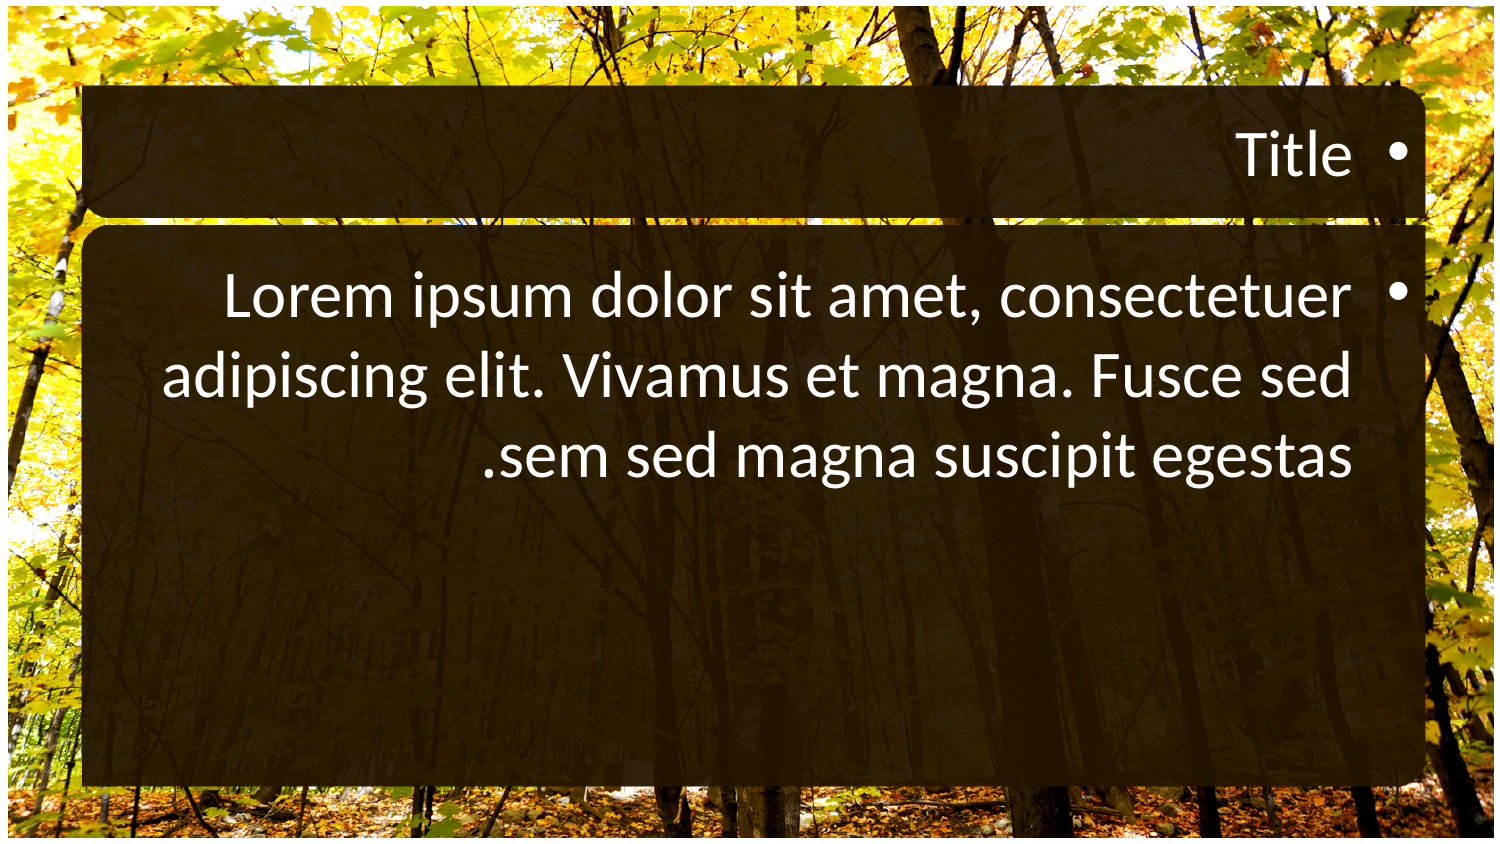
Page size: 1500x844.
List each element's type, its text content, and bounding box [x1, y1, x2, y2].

list Lorem ipsum dolor sit amet, consectetuer adipiscing elit. Vivamus et magna. Fusce sed sem sed magna suscipit egestas. [88, 243, 1425, 800]
picture [0, 0, 1500, 844]
title Title [75, 79, 1425, 221]
